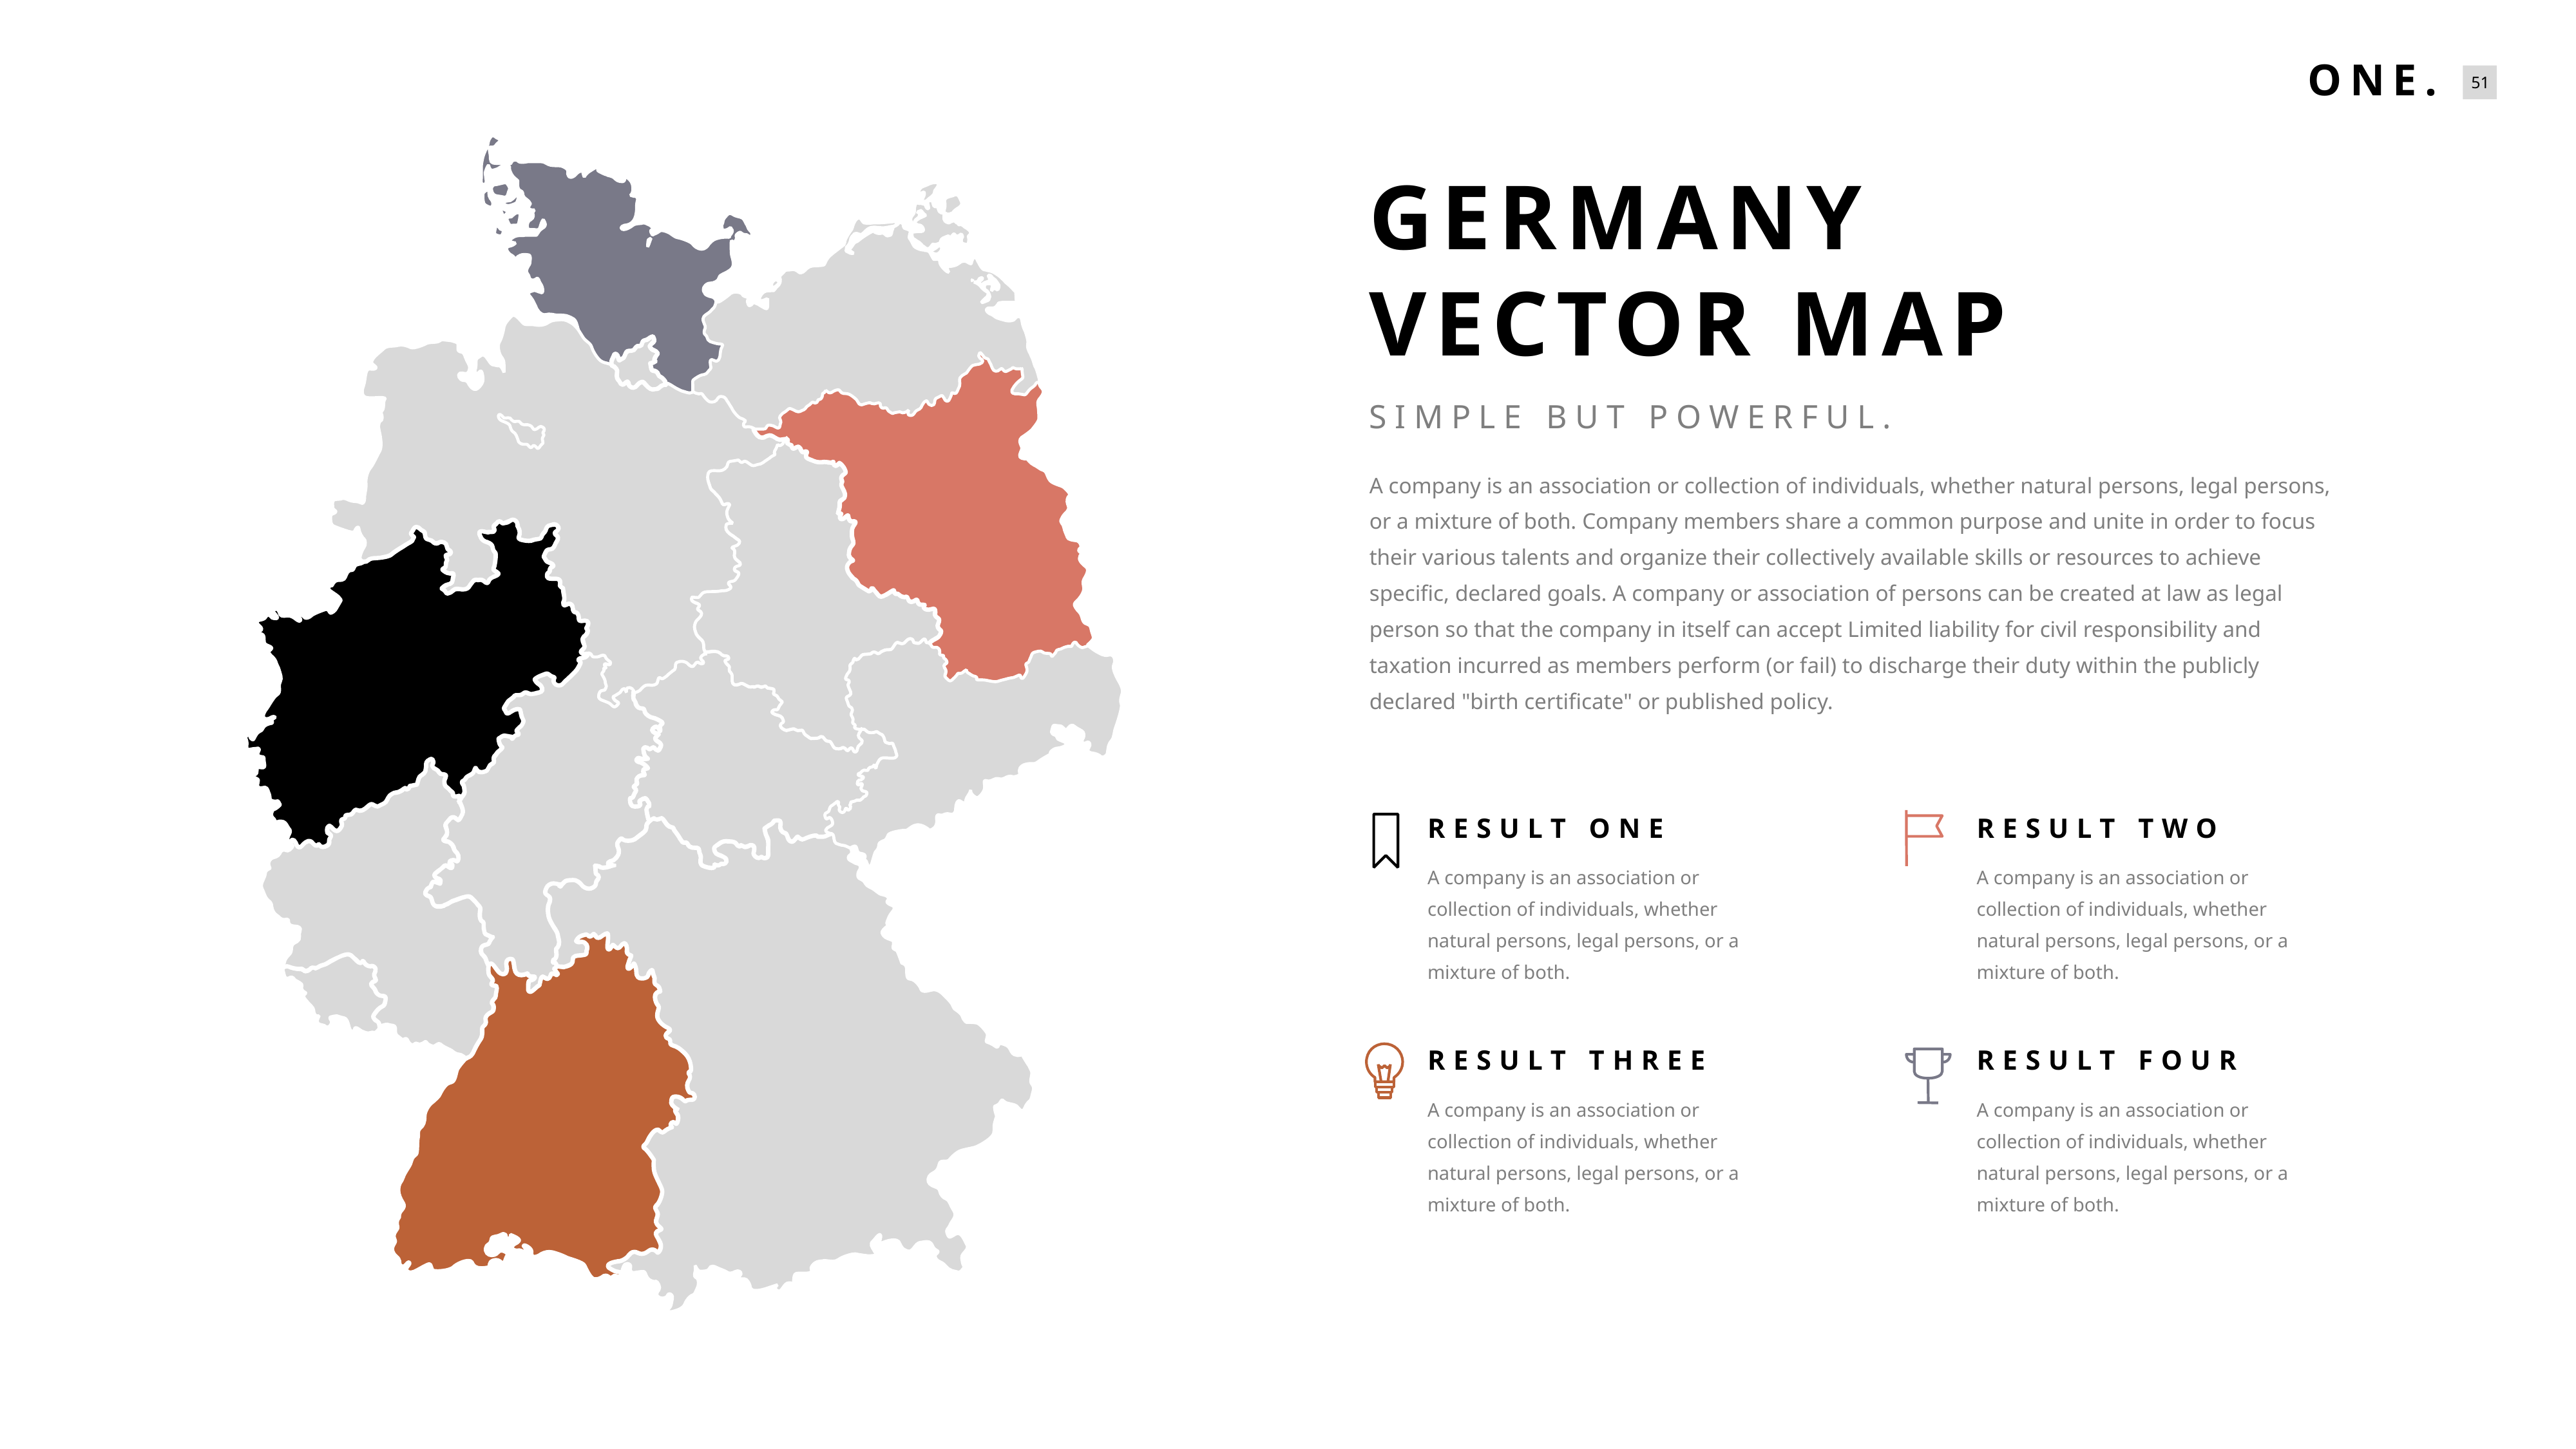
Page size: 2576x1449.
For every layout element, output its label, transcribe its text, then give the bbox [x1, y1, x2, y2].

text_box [1906, 810, 1943, 866]
text_box RESULT TWO [1957, 788, 2325, 853]
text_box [243, 135, 1123, 1314]
text_box A company is an association or collection of individuals, whether natural persons, legal persons, or a mixture of both. [1408, 853, 1776, 993]
text_box A company is an association or collection of individuals, whether natural persons, legal persons, or a mixture of both. [1408, 1086, 1776, 1225]
text_box A company is an association or collection of individuals, whether natural persons, legal persons, or a mixture of both. Company members share a common purpose and unite in order to focus their various talents and organize their collectively available skills or resources to achieve specific, declared goals. A company or association of persons can be created at law as legal person so that the company in itself can accept Limited liability for civil responsibility and taxation incurred as members perform (or fail) to discharge their duty within the publicly declared "birth certificate" or published policy. [1350, 451, 2356, 723]
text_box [1906, 1048, 1951, 1103]
text_box A company is an association or collection of individuals, whether natural persons, legal persons, or a mixture of both. [1957, 853, 2325, 993]
text_box [1373, 814, 1398, 868]
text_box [1366, 1043, 1403, 1098]
text_box SIMPLE BUT POWERFUL. [1360, 392, 2228, 440]
text_box RESULT FOUR [1957, 1021, 2325, 1086]
text_box RESULT THREE [1408, 1021, 1776, 1086]
text_box GERMANY VECTOR MAP [1360, 156, 2295, 378]
text_box A company is an association or collection of individuals, whether natural persons, legal persons, or a mixture of both. [1957, 1086, 2325, 1225]
text_box RESULT ONE [1408, 788, 1776, 853]
